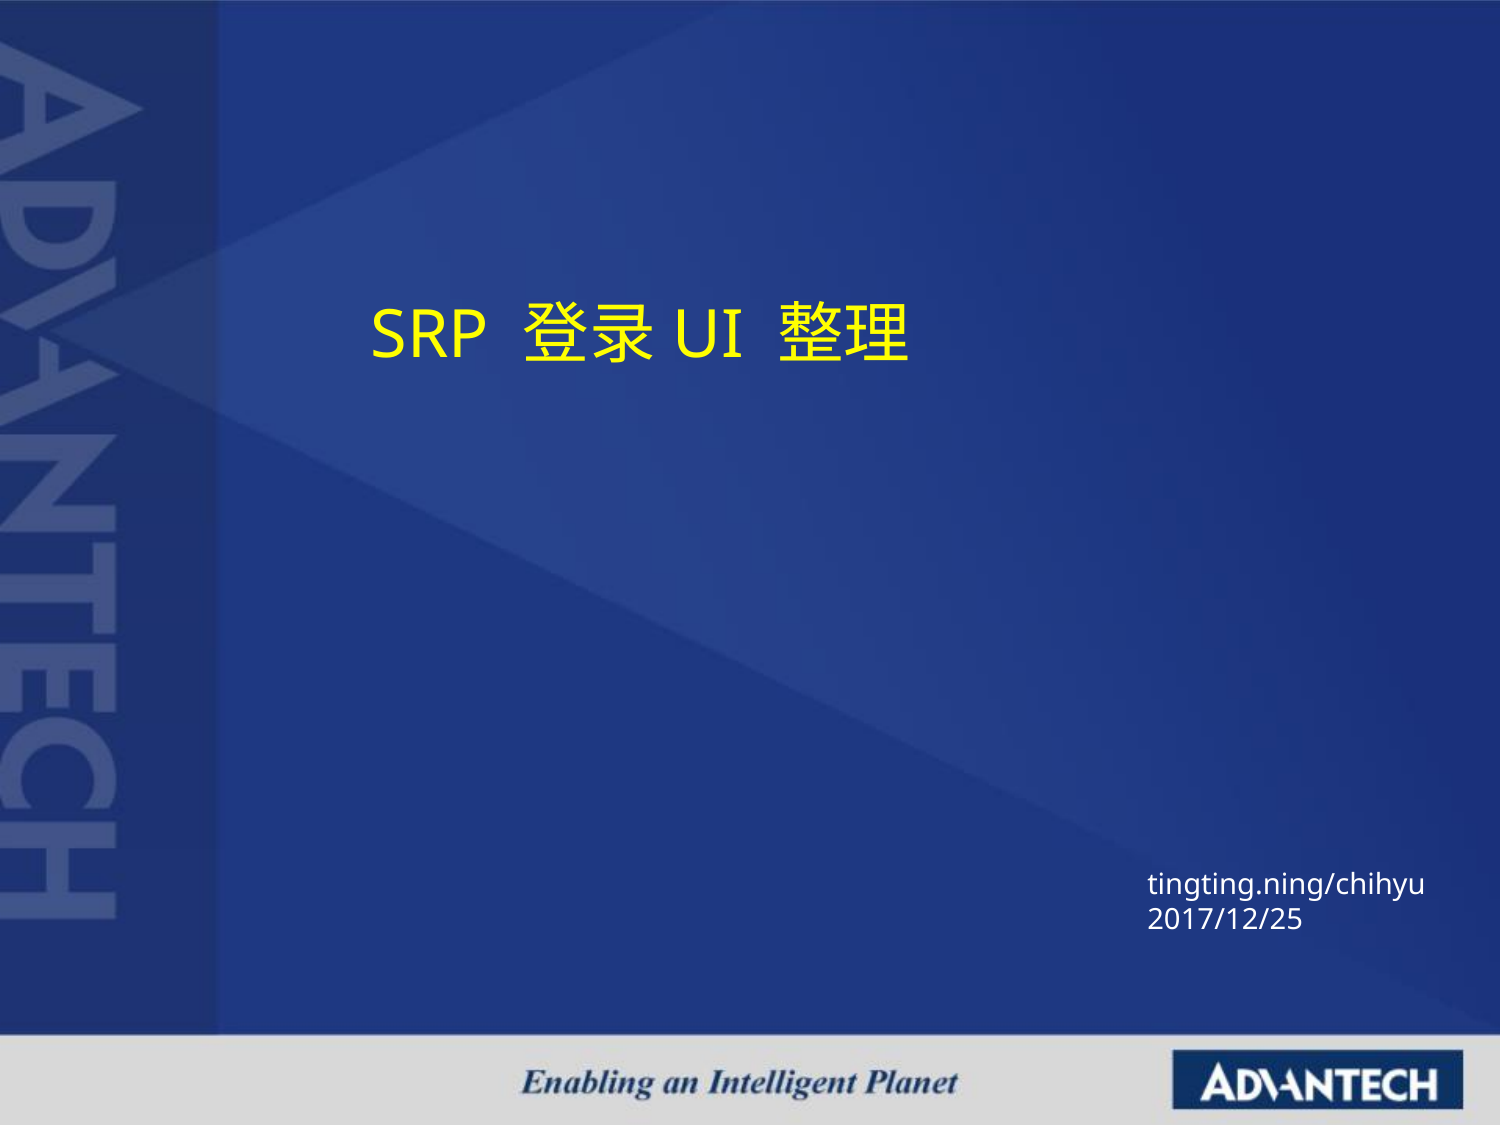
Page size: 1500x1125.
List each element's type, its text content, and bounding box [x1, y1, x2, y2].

text_box tingting.ning/chihyu 2017/12/25 [1132, 857, 1442, 943]
text_box SRP 登录UI 整理 [356, 243, 1349, 379]
picture [0, 0, 1500, 1125]
